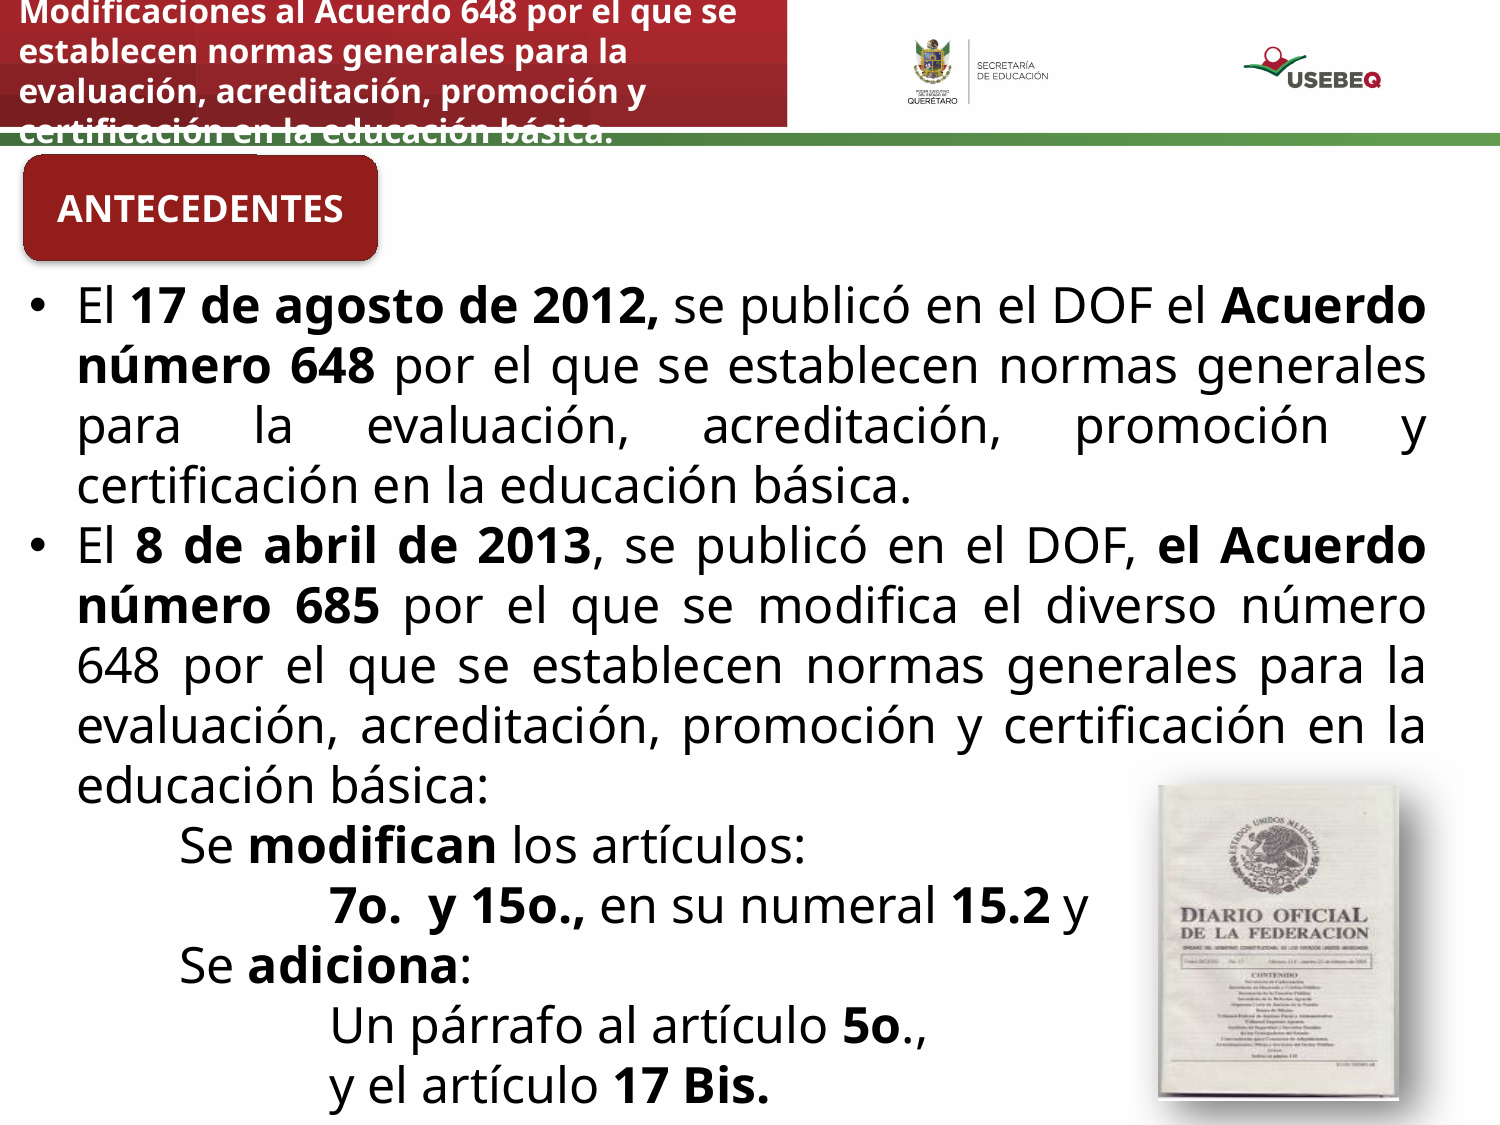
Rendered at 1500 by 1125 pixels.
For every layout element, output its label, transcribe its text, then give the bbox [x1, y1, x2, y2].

text_box Modificaciones al Acuerdo 648 por el que se establecen normas generales para la evaluación, acreditación, promoción y certificación en la educación básica. [3, 0, 798, 141]
text_box El 17 de agosto de 2012, se publicó en el DOF el Acuerdo número 648 por el que se establecen normas generales para la evaluación, acreditación, promoción y certificación en la educación básica. El 8 de abril de 2013, se publicó en el DOF, el Acuerdo número 685 por el que se modifica el diverso número 648 por el que se establecen normas generales para la evaluación, acreditación, promoción y certificación en la educación básica: Se modifican los artículos: 7o. y 15o., en su numeral 15.2 y Se adiciona: Un párrafo al artículo 5o., y el artículo 17 Bis. [14, 266, 1443, 1122]
text_box ANTECEDENTES [22, 154, 379, 262]
picture [0, 0, 1500, 1125]
